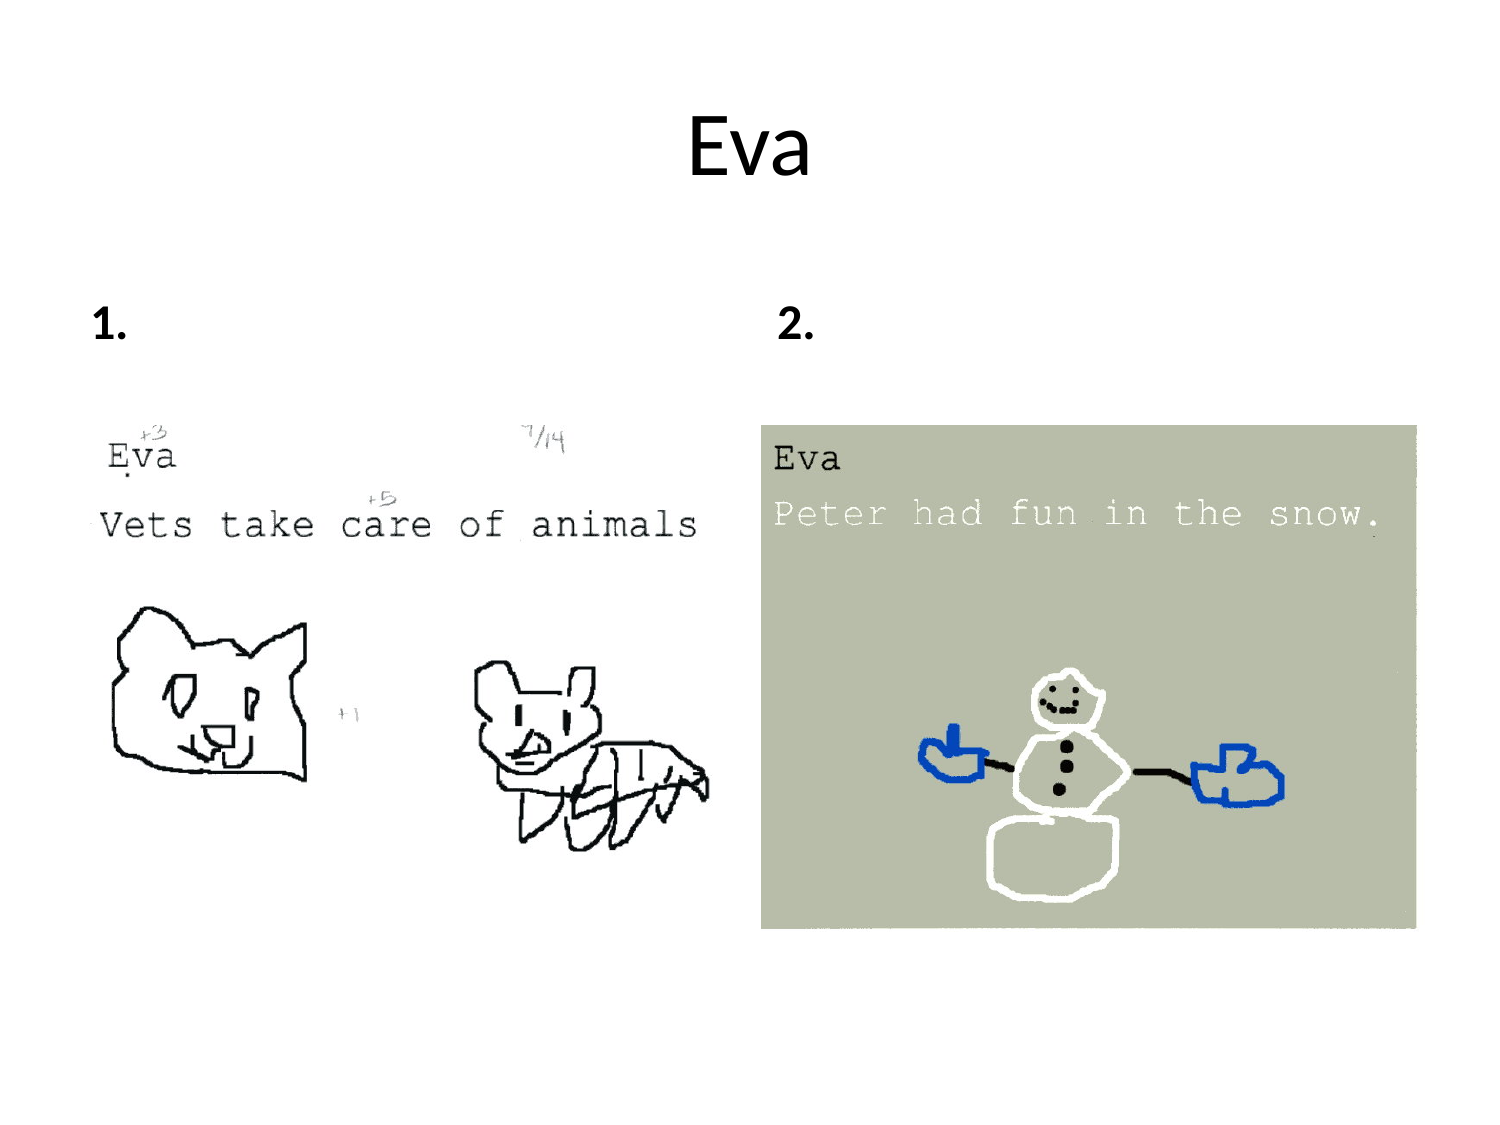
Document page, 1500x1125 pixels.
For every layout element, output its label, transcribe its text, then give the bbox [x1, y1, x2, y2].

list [761, 425, 1426, 936]
list 2. [761, 251, 1425, 357]
title Eva [75, 45, 1425, 233]
list 1. [75, 251, 738, 357]
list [74, 425, 738, 936]
